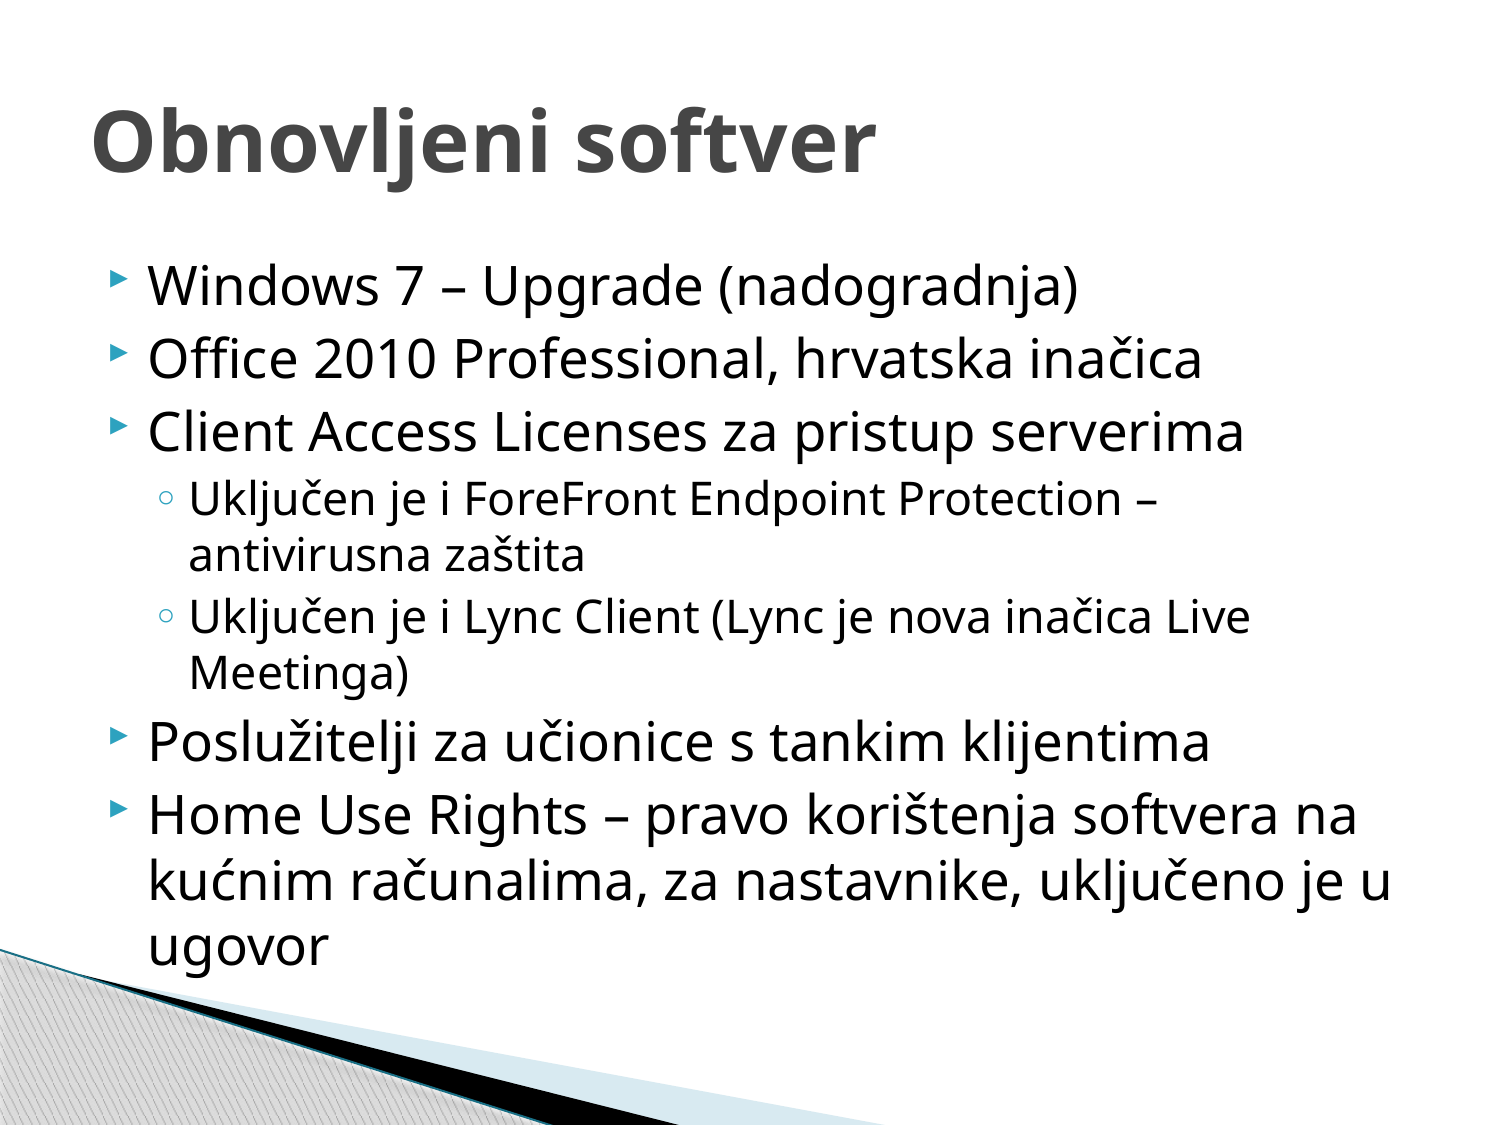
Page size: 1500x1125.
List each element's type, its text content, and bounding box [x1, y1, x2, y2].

list Windows 7 – Upgrade (nadogradnja) Office 2010 Professional, hrvatska inačica Client Access Licenses za pristup serverima Uključen je i ForeFront Endpoint Protection – antivirusna zaštita Uključen je i Lync Client (Lync je nova inačica Live Meetinga) Poslužitelji za učionice s tankim klijentima Home Use Rights – pravo korištenja softvera na kućnim računalima, za nastavnike, uključeno je u ugovor [75, 243, 1425, 986]
title Obnovljeni softver [75, 45, 1425, 233]
